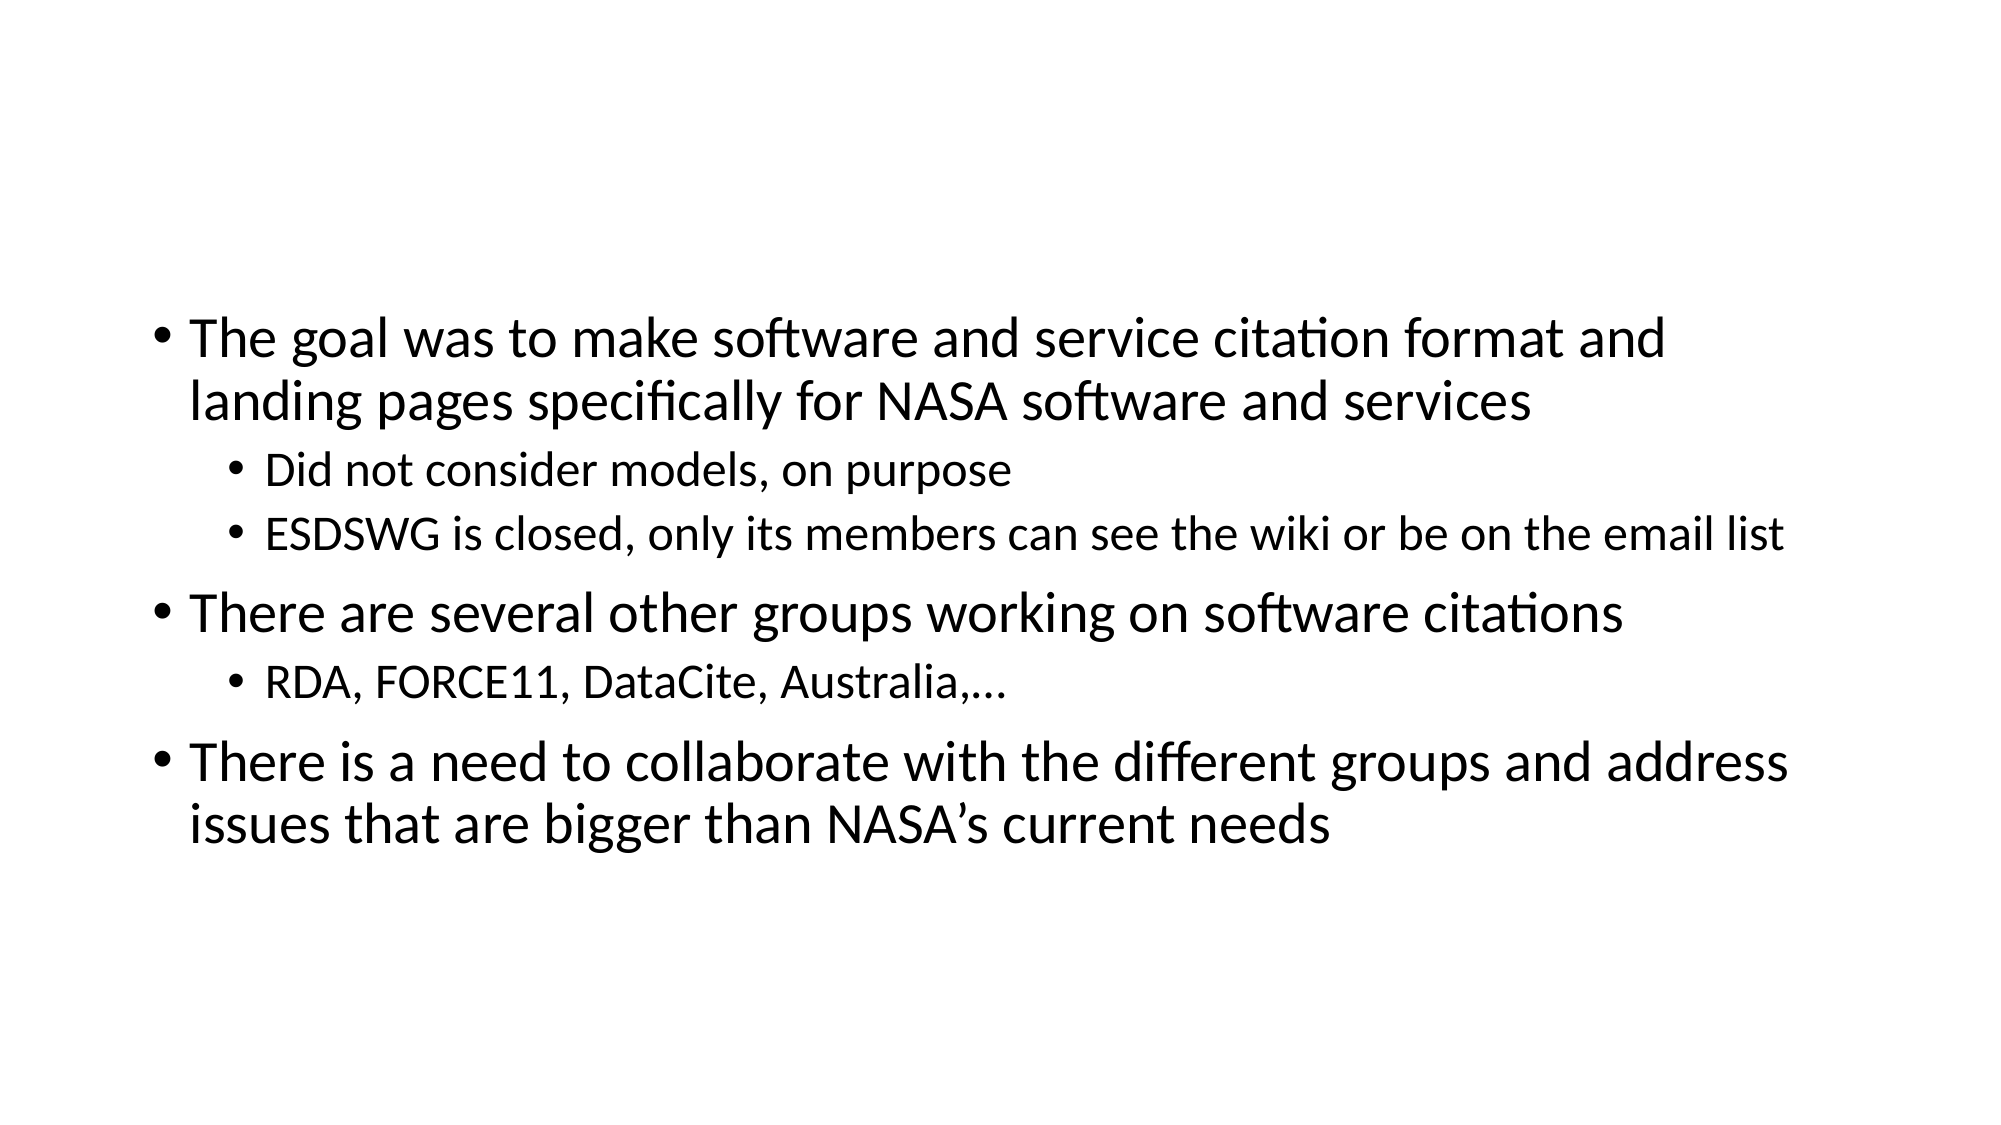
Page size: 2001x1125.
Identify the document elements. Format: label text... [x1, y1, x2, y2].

list The goal was to make software and service citation format and landing pages specifically for NASA software and services Did not consider models, on purpose ESDSWG is closed, only its members can see the wiki or be on the email list There are several other groups working on software citations RDA, FORCE11, DataCite, Australia,… There is a need to collaborate with the different groups and address issues that are bigger than NASA’s current needs [137, 299, 1863, 1014]
